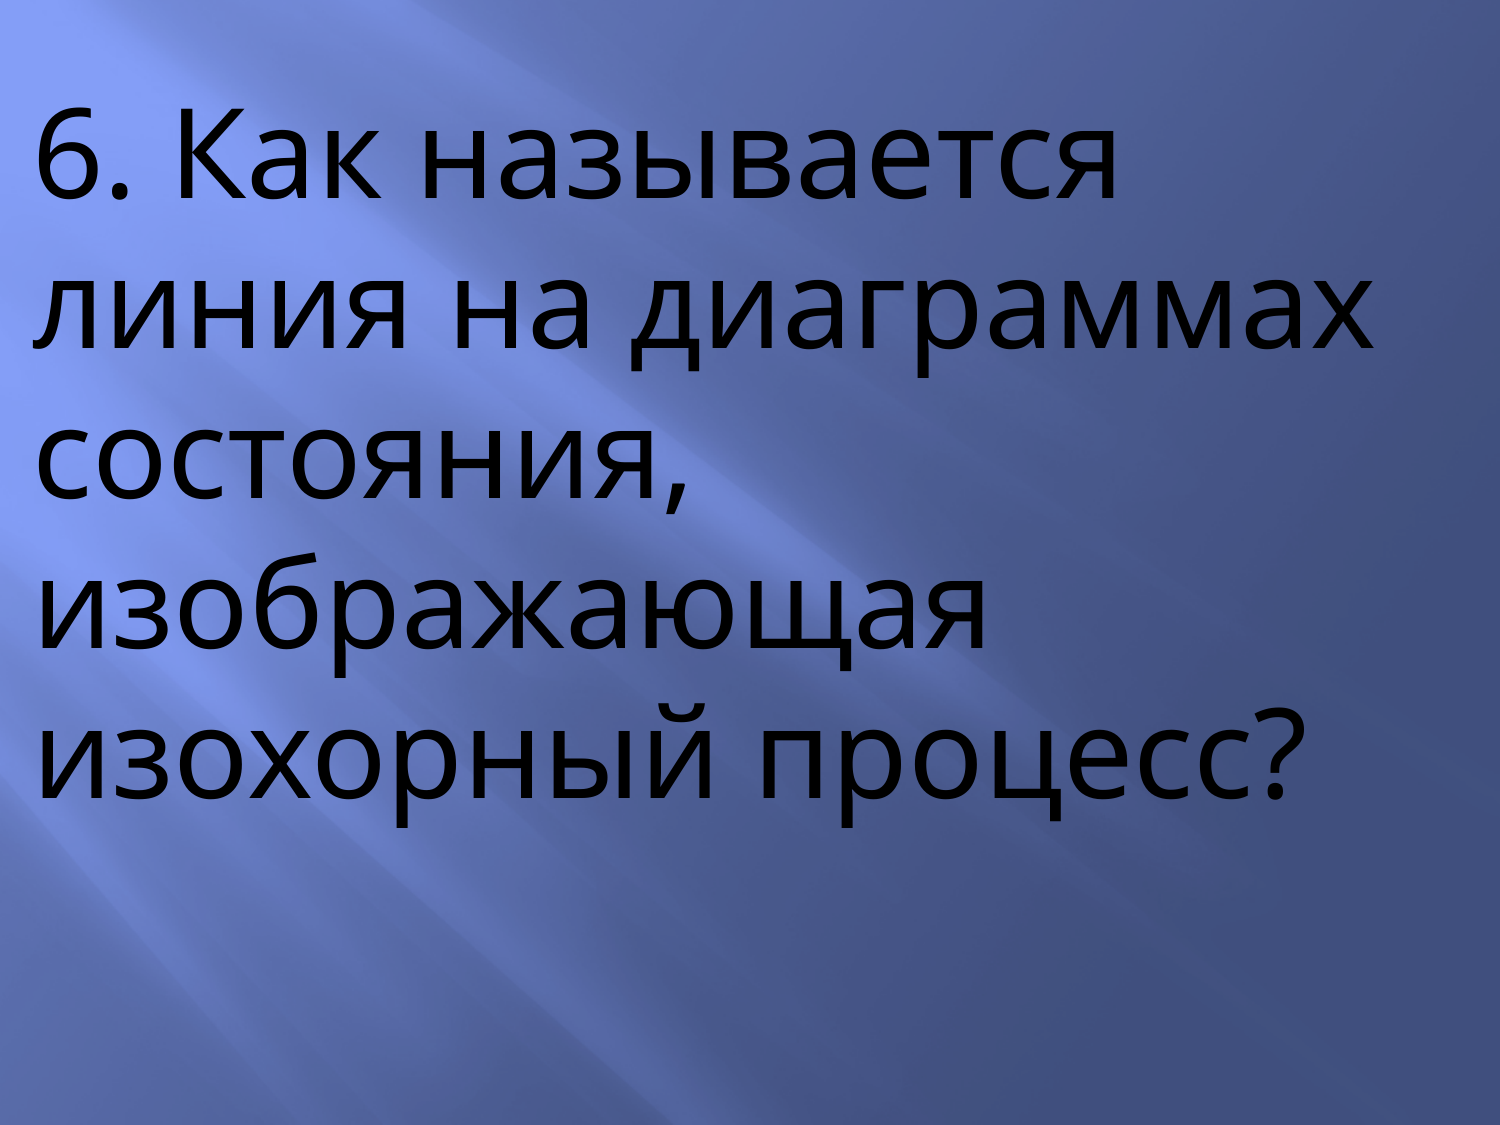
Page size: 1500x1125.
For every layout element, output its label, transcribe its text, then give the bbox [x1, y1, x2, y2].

text_box 6. Как называется линия на диаграммах состояния, изображающая изохорный процесс? [17, 66, 1468, 832]
